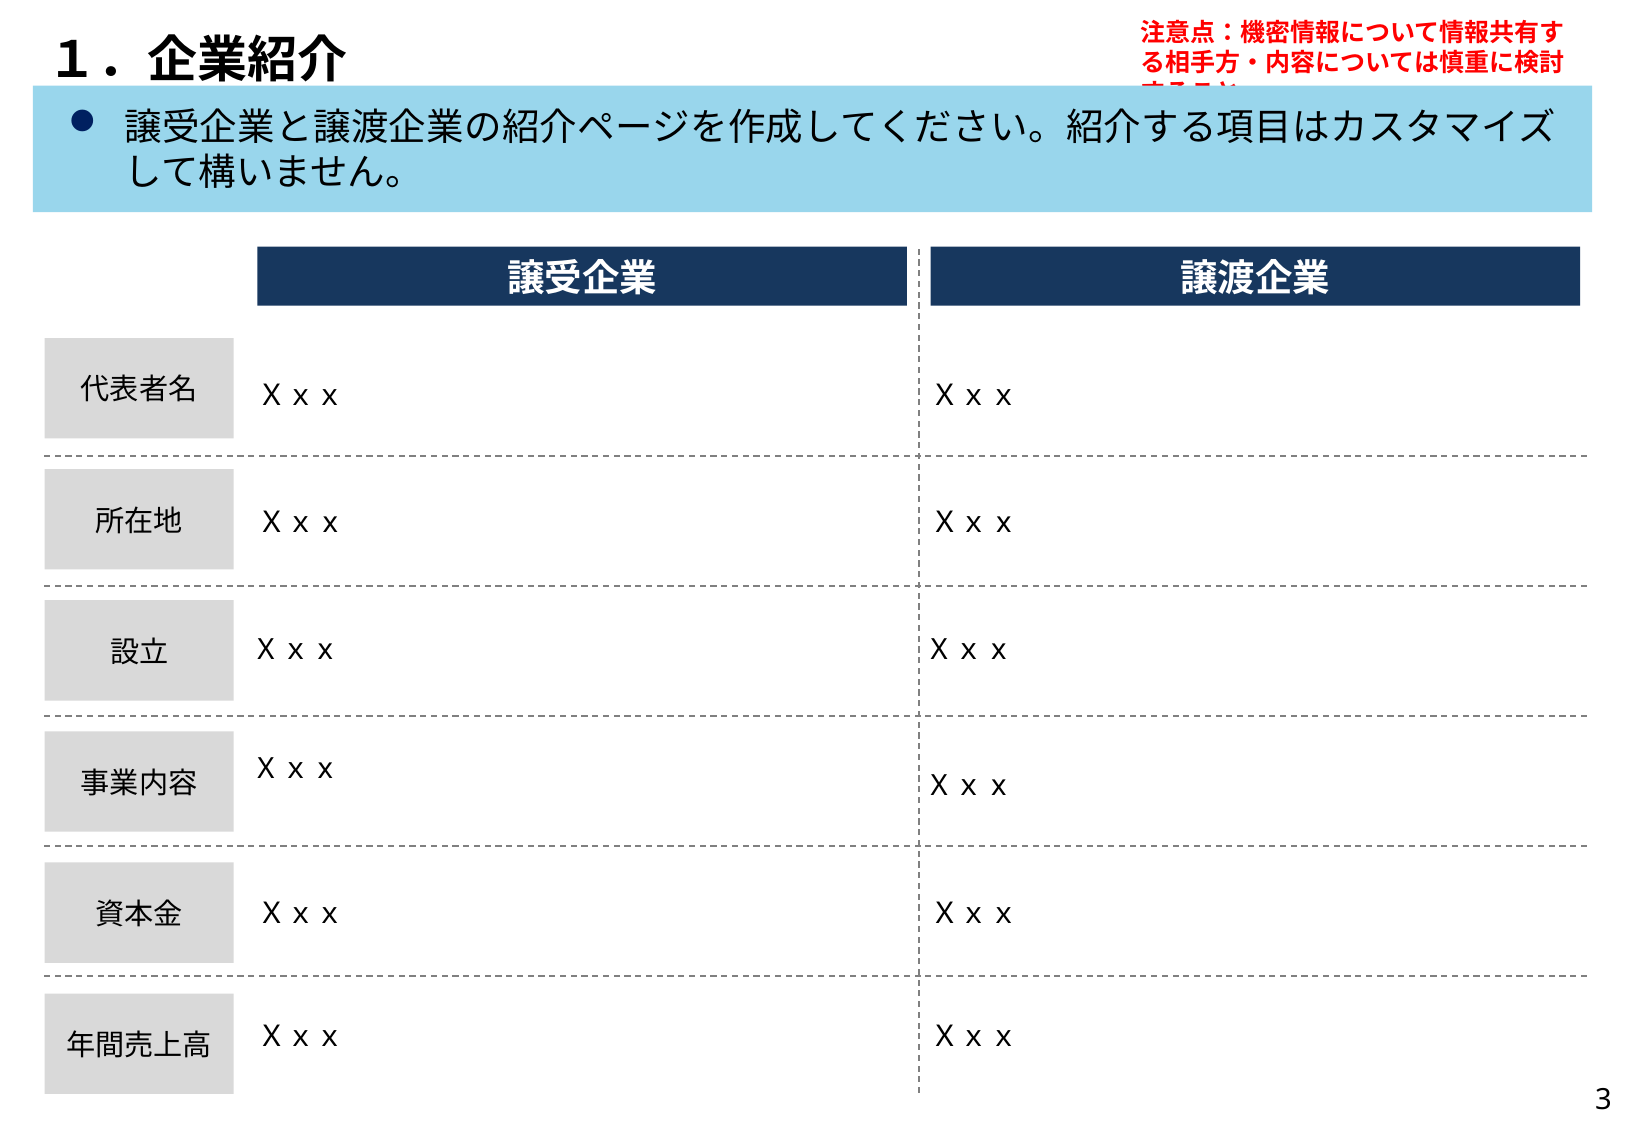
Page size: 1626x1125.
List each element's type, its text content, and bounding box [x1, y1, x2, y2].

list 譲受企業と譲渡企業の紹介ページを作成してください。紹介する項目はカスタマイズして構いません。 [32, 95, 1593, 213]
text_box 年間売上高 [44, 993, 234, 1094]
text_box Ｘｘｘ [255, 984, 909, 1087]
text_box 事業内容 [44, 731, 234, 832]
title １．企業紹介 [32, 19, 1593, 95]
text_box 所在地 [44, 469, 234, 570]
text_box Xｘx [928, 732, 1582, 836]
text_box Ｘｘx [255, 468, 909, 573]
text_box Xｘx [255, 596, 909, 700]
text_box Ｘｘｘ [255, 859, 909, 964]
text_box Ｘｘｘ [928, 859, 1582, 964]
text_box 代表者名 [44, 338, 234, 439]
text_box Ｘｘx [928, 468, 1582, 573]
slide_number 3 [1247, 1070, 1625, 1125]
text_box Xｘx [928, 596, 1582, 700]
text_box 譲受企業 [257, 246, 907, 306]
text_box 譲渡企業 [930, 246, 1581, 306]
text_box Ｘｘｘ [255, 342, 909, 446]
text_box Ｘｘｘ [928, 984, 1582, 1087]
text_box 資本金 [44, 862, 234, 963]
text_box 設立 [44, 600, 234, 701]
text_box Xｘx [255, 732, 909, 836]
text_box Ｘｘｘ [928, 342, 1582, 446]
